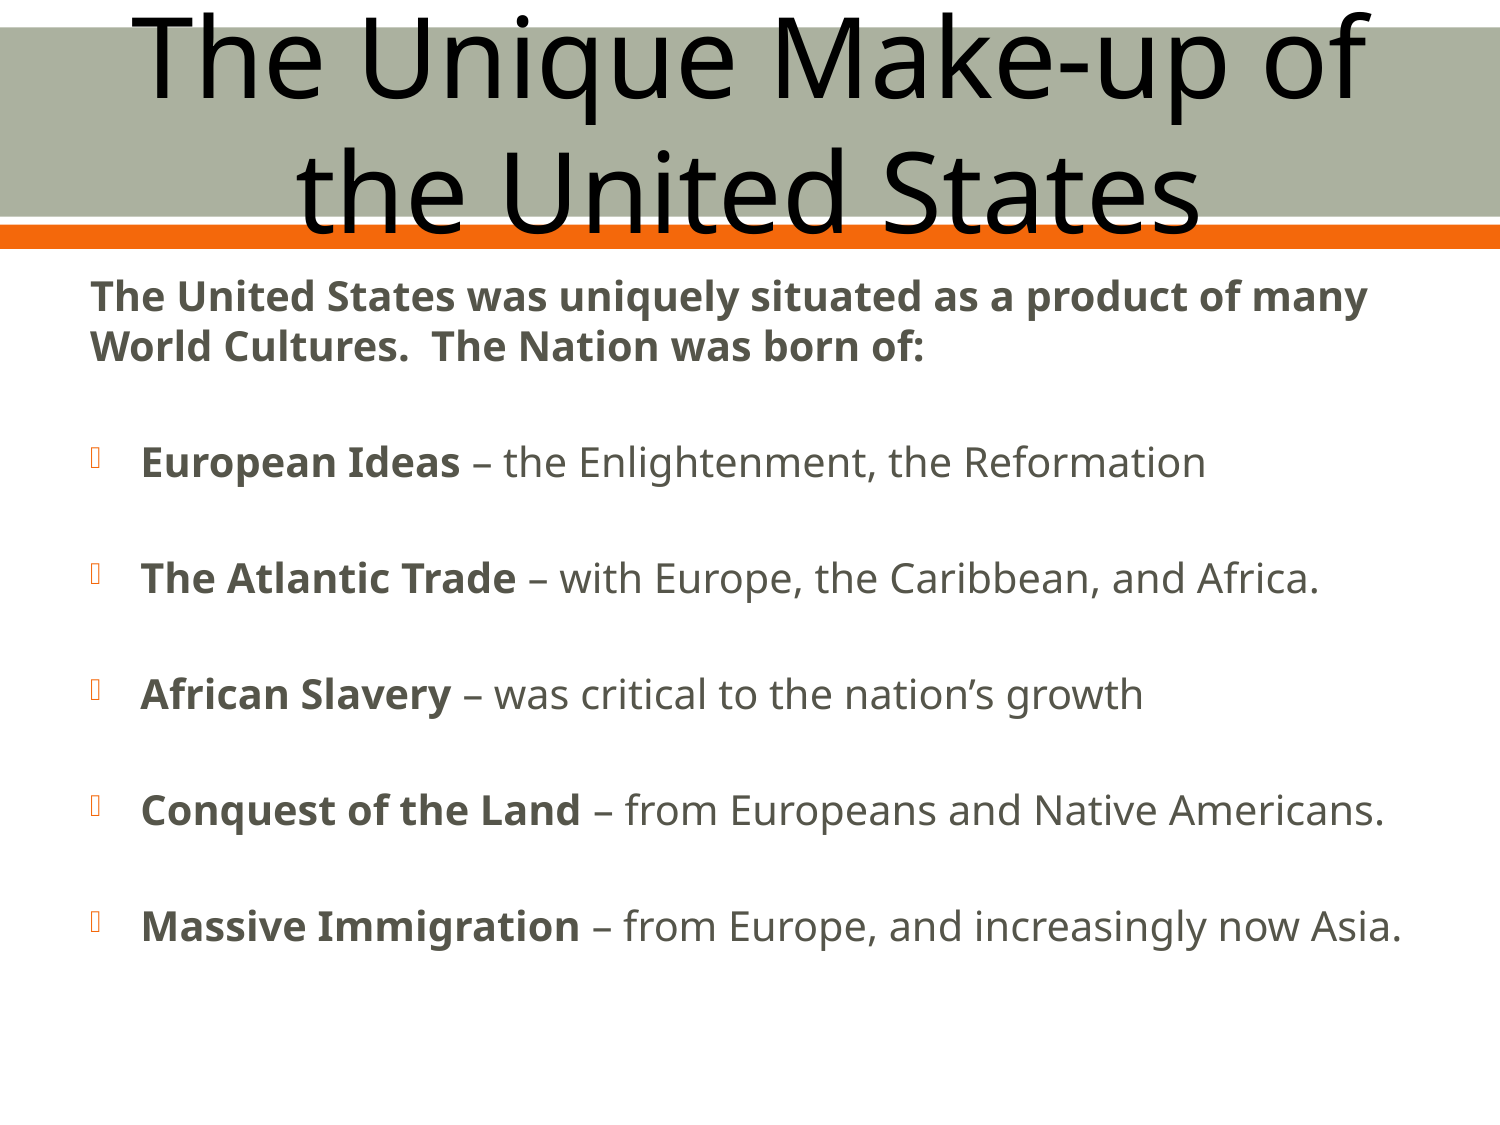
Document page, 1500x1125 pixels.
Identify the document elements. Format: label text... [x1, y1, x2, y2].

title The Unique Make-up of the United States [75, 29, 1425, 213]
list The United States was uniquely situated as a product of many World Cultures. The Nation was born of: European Ideas – the Enlightenment, the Reformation The Atlantic Trade – with Europe, the Caribbean, and Africa. African Slavery – was critical to the nation’s growth Conquest of the Land – from Europeans and Native Americans. Massive Immigration – from Europe, and increasingly now Asia. [75, 262, 1425, 1005]
